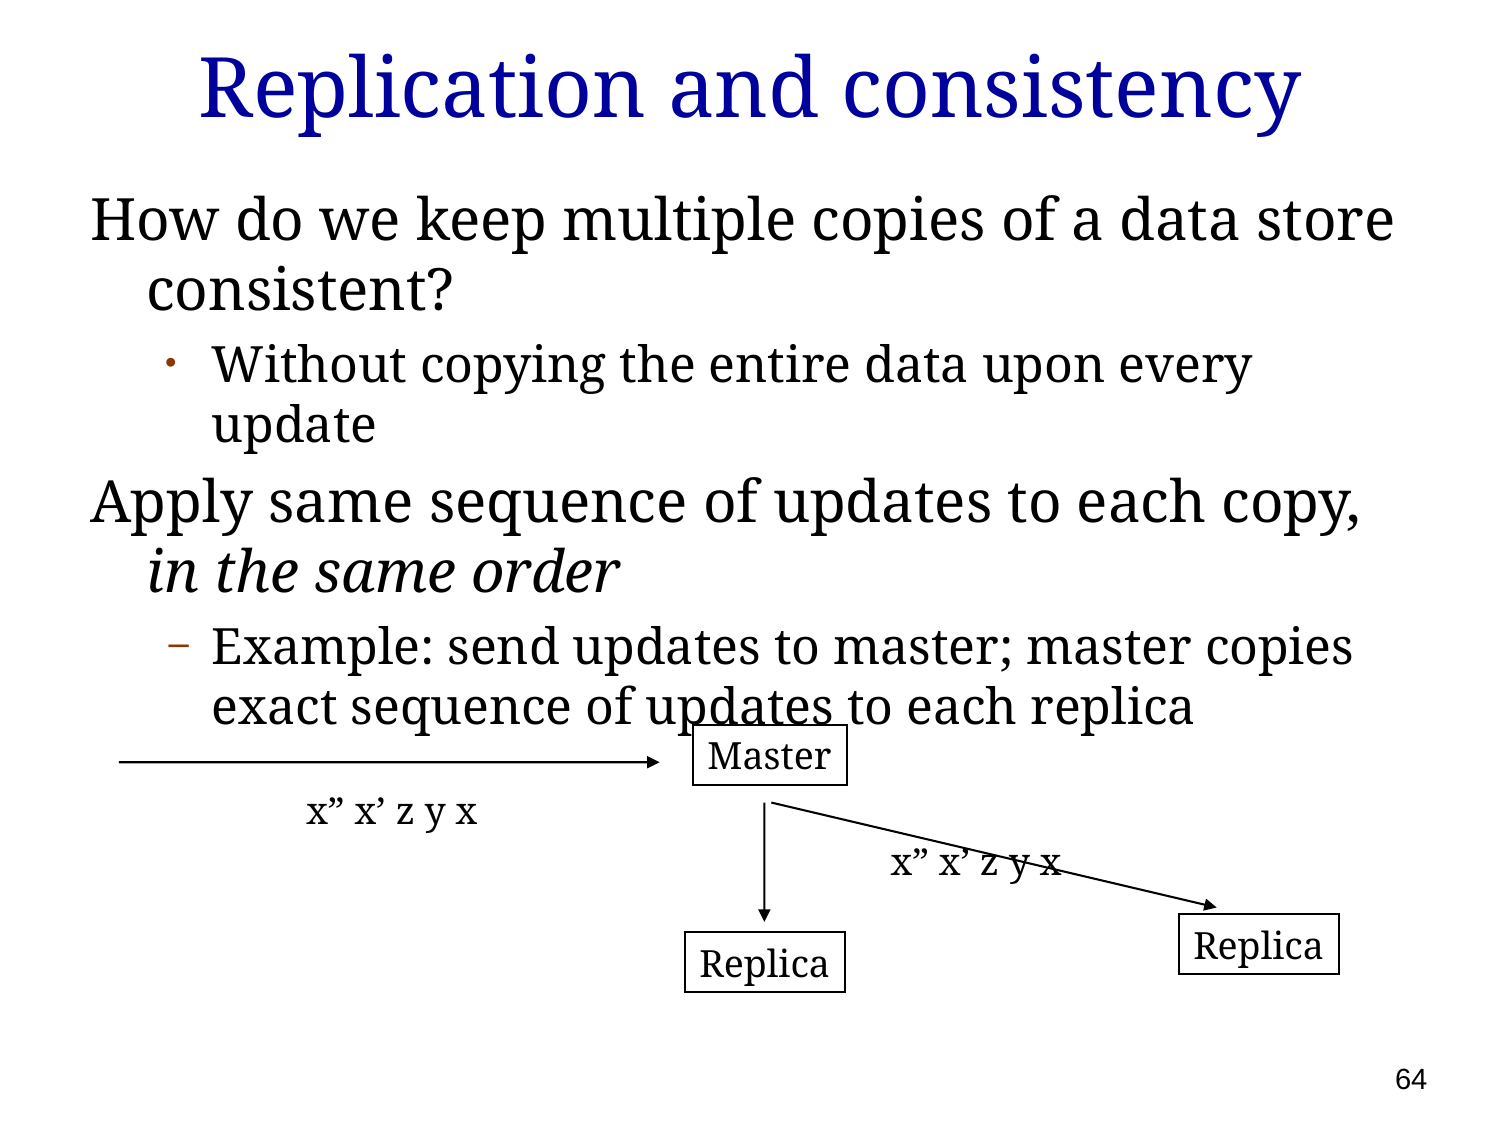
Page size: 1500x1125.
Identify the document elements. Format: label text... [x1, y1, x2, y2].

text_box [758, 802, 771, 922]
slide_number 64 [1092, 1024, 1443, 1103]
text_box [1077, 874, 1217, 911]
text_box x” x’ z y x [875, 830, 1077, 891]
list How do we keep multiple copies of a data store consistent? Without copying the entire data upon every update Apply same sequence of updates to each copy, in the same order Example: send updates to master; master copies exact sequence of updates to each replica [74, 174, 1426, 918]
text_box Replica [1178, 914, 1340, 974]
title Replication and consistency [74, 12, 1426, 156]
text_box x” x’ z y x [291, 779, 493, 840]
text_box [118, 756, 660, 769]
text_box Master [692, 724, 847, 785]
text_box Replica [684, 932, 846, 992]
